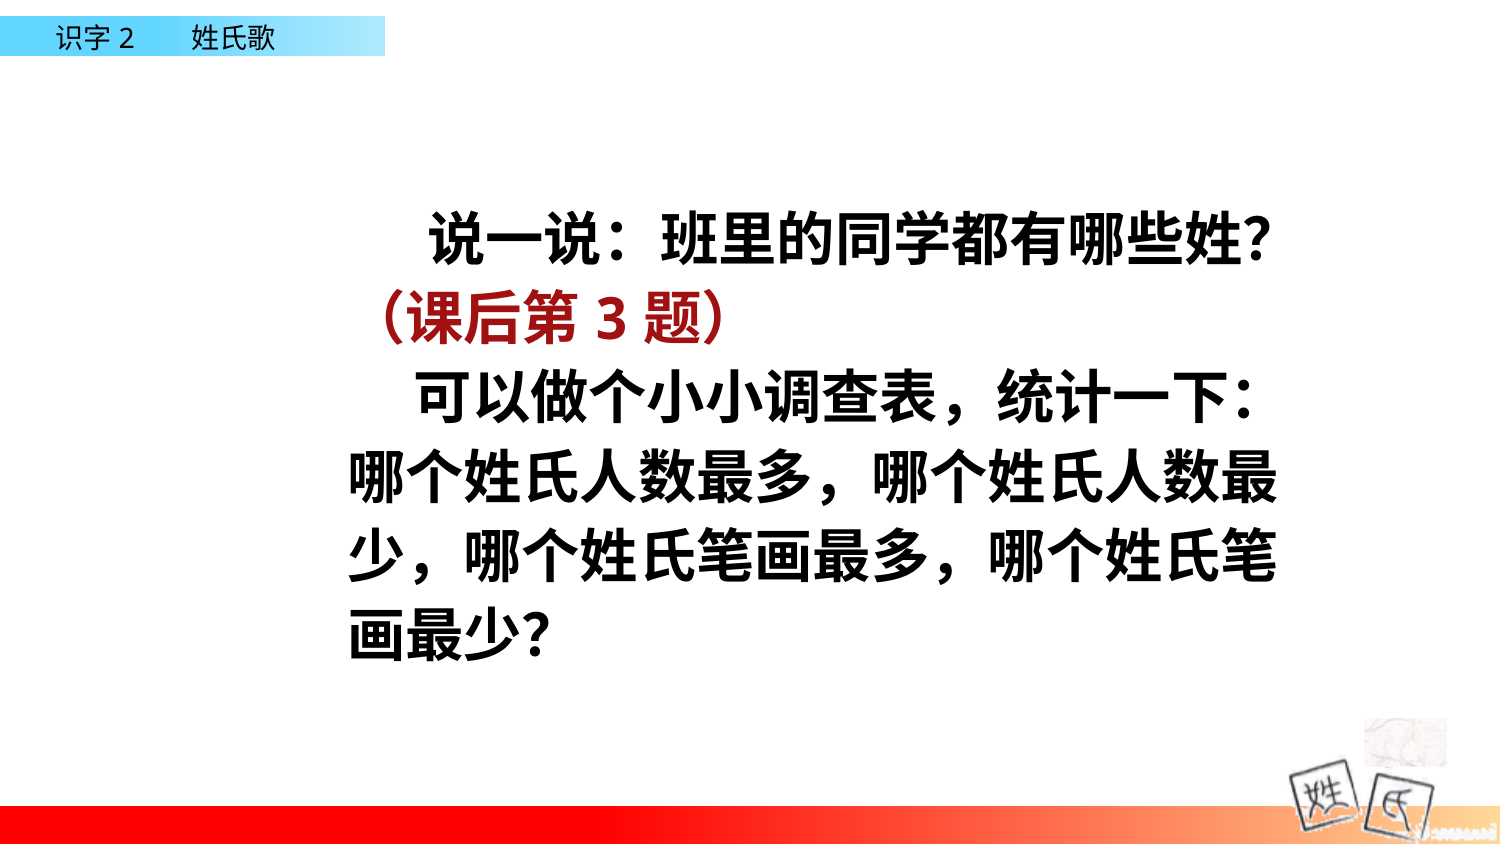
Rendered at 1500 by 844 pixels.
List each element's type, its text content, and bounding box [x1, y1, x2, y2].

text_box 全包围 结构 [990, 806, 994, 843]
text_box 说一说：班里的同学都有哪些姓？（课后第3题） 可以做个小小调查表，统计一下：哪个姓氏人数最多，哪个姓氏人数最少，哪个姓氏笔画最多，哪个姓氏笔画最少？ [332, 185, 1335, 676]
picture [1232, 718, 1500, 844]
text_box [1166, 806, 1170, 843]
